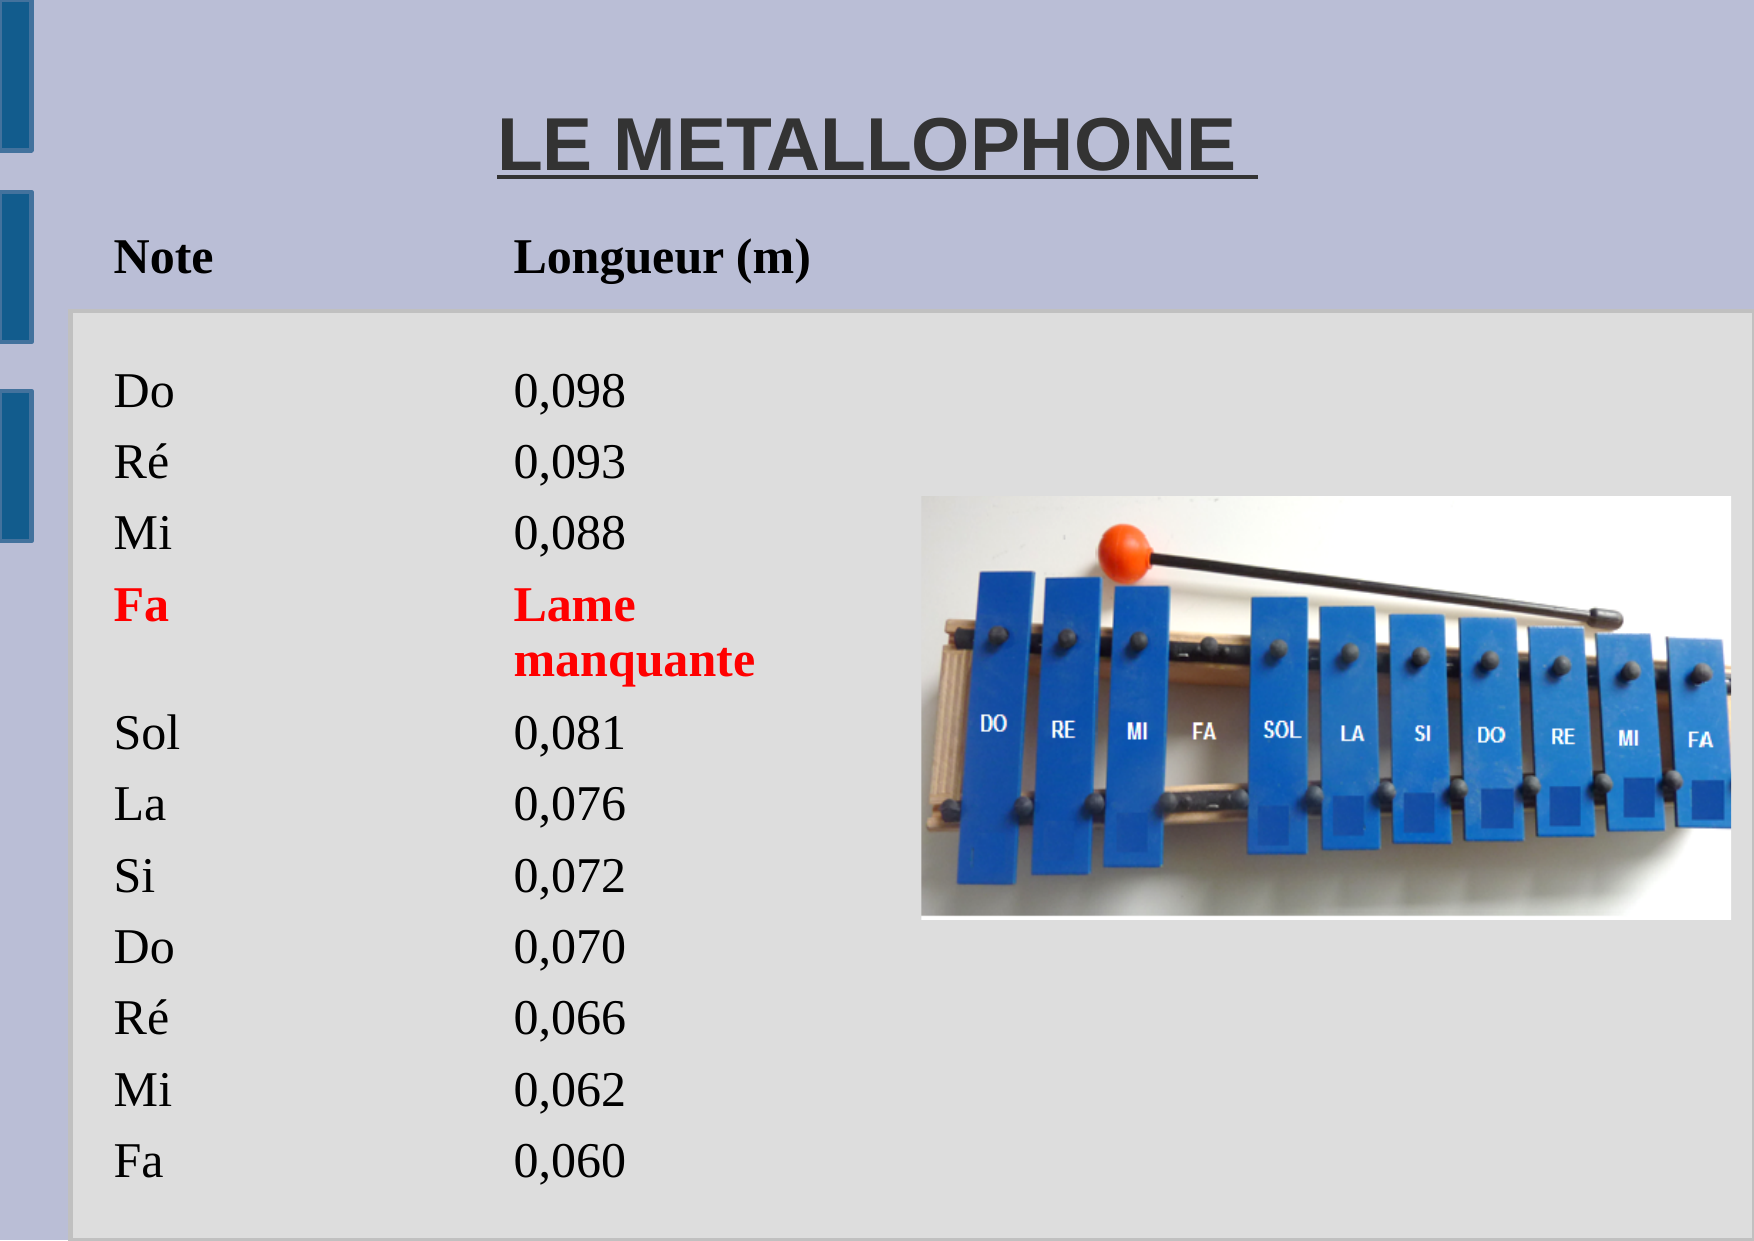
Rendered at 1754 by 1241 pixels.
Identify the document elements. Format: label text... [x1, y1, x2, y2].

table_cell Fa [99, 1125, 498, 1197]
picture [921, 496, 1732, 920]
table_cell Mi [99, 498, 498, 569]
table_cell 0,076 [498, 769, 898, 840]
table_cell La [99, 769, 498, 840]
table_cell Ré [99, 426, 498, 498]
table_cell 0,072 [498, 840, 898, 911]
table_cell 0,093 [498, 426, 898, 498]
table_cell 0,060 [498, 1125, 898, 1197]
table_cell Do [99, 355, 498, 426]
table_cell Sol [99, 697, 498, 769]
table_cell Lame manquante [498, 569, 898, 697]
table_cell 0,088 [498, 498, 898, 569]
table_cell Fa [99, 569, 498, 697]
table_cell 0,098 [498, 355, 898, 426]
table_cell Ré [99, 983, 498, 1054]
table_cell 0,066 [498, 983, 898, 1054]
table_cell 0,062 [498, 1054, 898, 1125]
table_header Longueur (m) [498, 221, 898, 355]
table_cell 0,081 [498, 697, 898, 769]
table_header Note [99, 221, 498, 355]
title LE METALLOPHONE [128, 36, 1627, 245]
table_cell Mi [99, 1054, 498, 1125]
table_cell Do [99, 911, 498, 983]
table_cell Si [99, 840, 498, 911]
table_cell 0,070 [498, 911, 898, 983]
